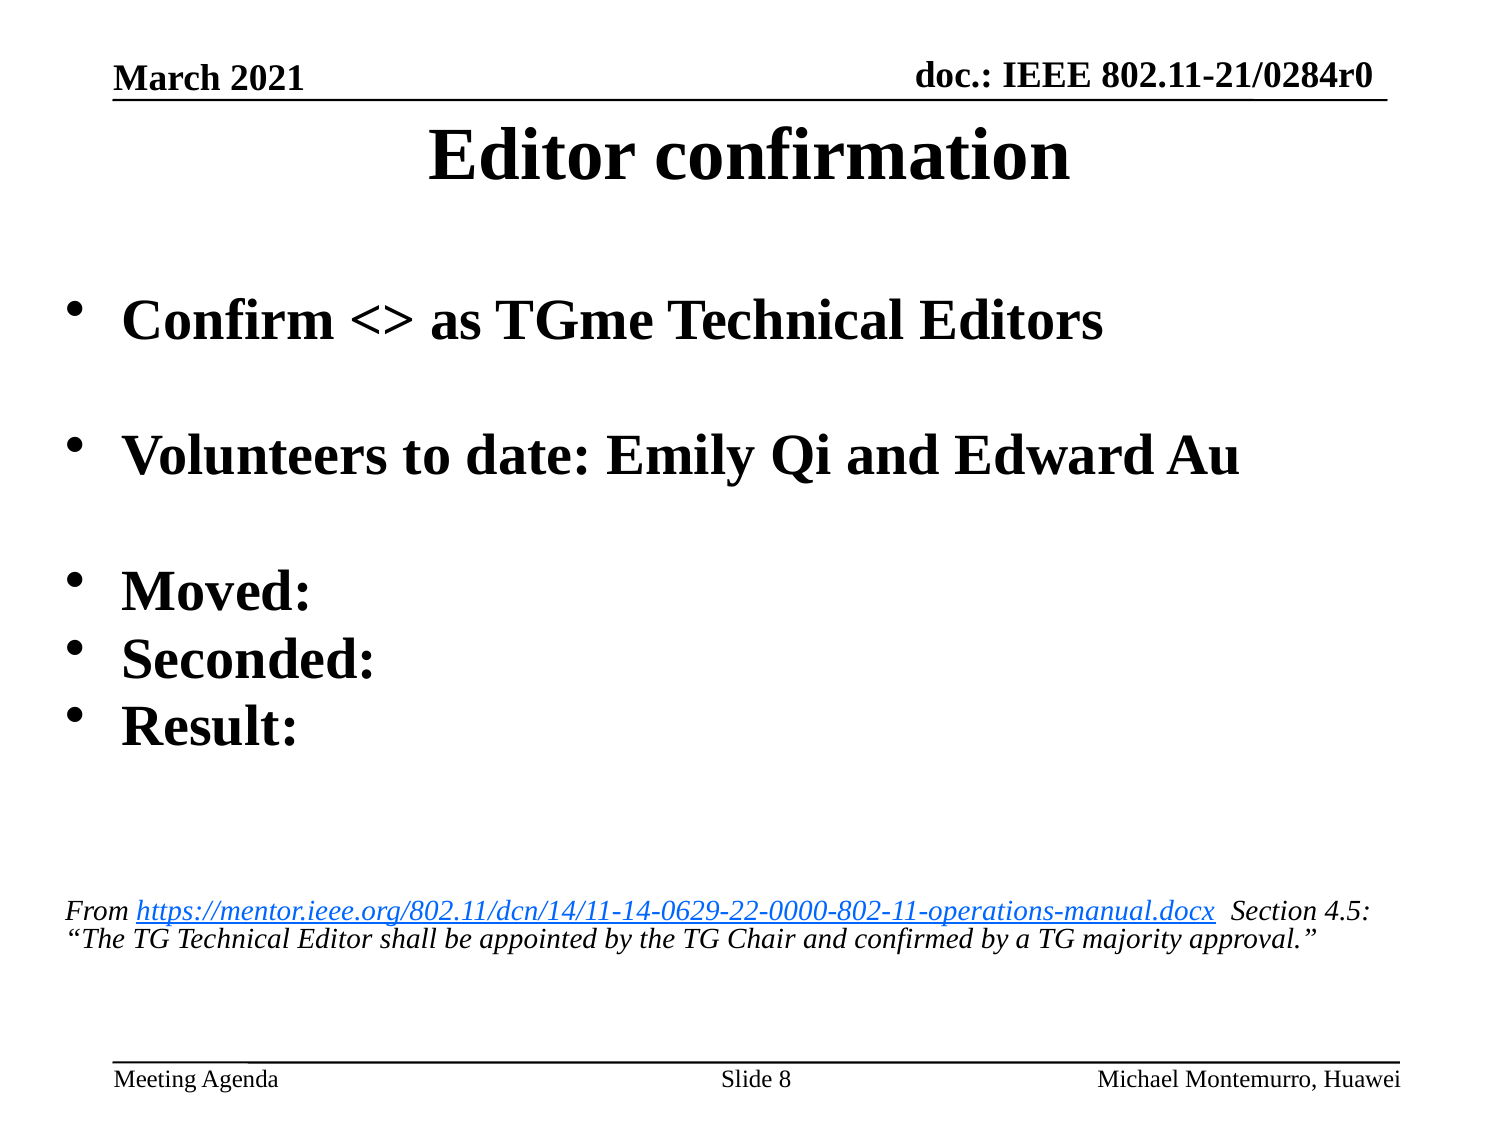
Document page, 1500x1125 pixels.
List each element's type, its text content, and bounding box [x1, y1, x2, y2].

slide_number Slide 8 [712, 1061, 800, 1093]
text_box Confirm <> as TGme Technical Editors Volunteers to date: Emily Qi and Edward Au Moved: Seconded: Result: From https://mentor.ieee.org/802.11/dcn/14/11-14-0629-22-0000-802-11-operations-manual.docx Section 4.5: “The TG Technical Editor shall be appointed by the TG Chair and confirmed by a TG majority approval.” [50, 287, 1450, 725]
footer Michael Montemurro, Huawei [949, 1061, 1402, 1093]
title Editor confirmation [112, 112, 1388, 188]
